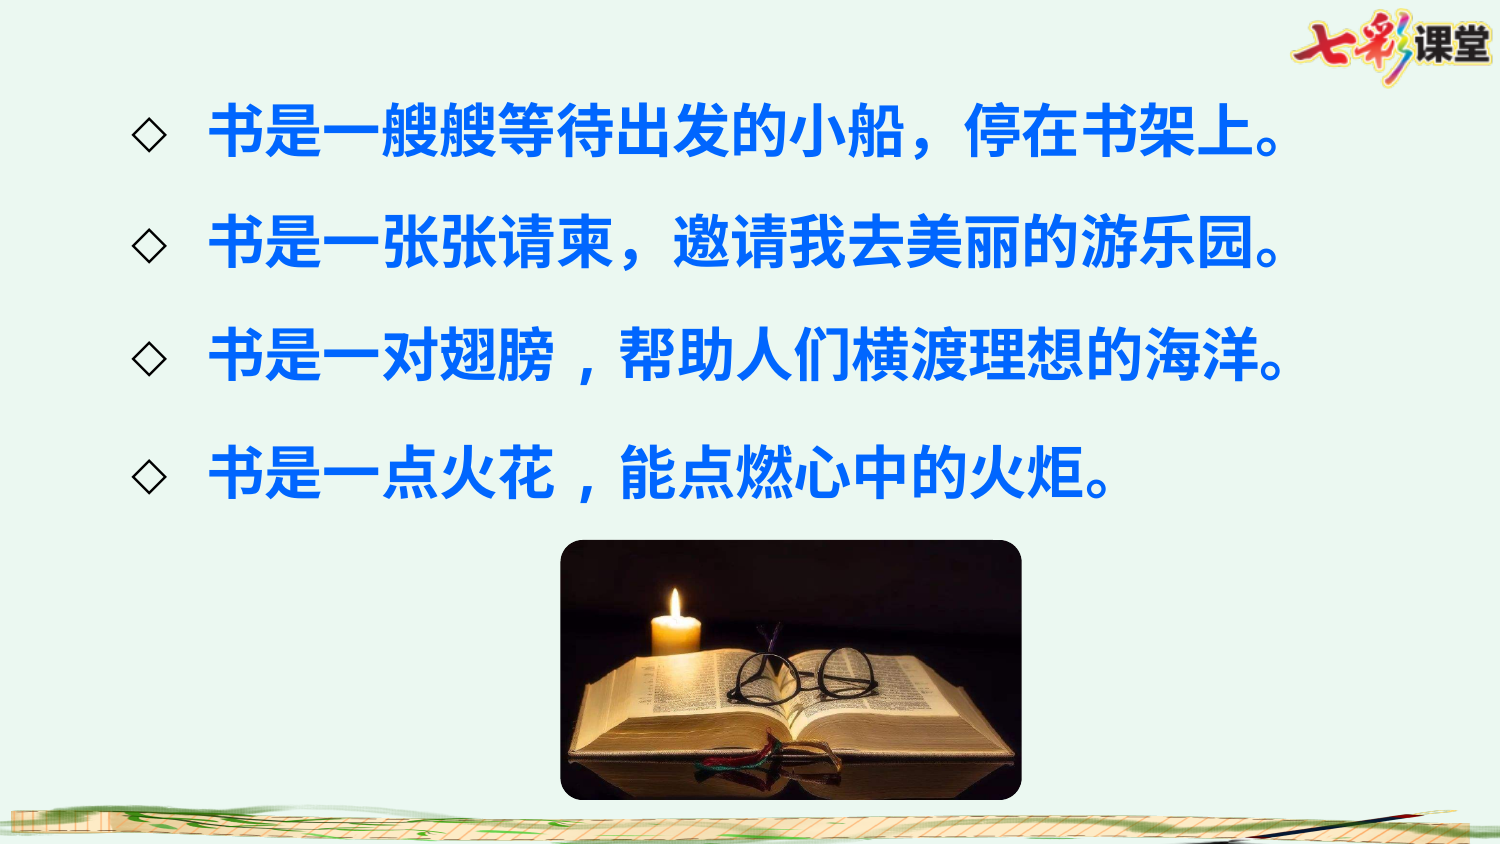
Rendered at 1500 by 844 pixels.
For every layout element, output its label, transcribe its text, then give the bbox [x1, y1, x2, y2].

text_box 书是一对翅膀,帮助人们横渡理想的海洋。 [112, 306, 1353, 401]
picture [0, 539, 1500, 844]
text_box 书是一点火花,能点燃心中的火炬。 [112, 424, 1270, 519]
text_box 书是一艘艘等待出发的小船，停在书架上。 [112, 81, 1325, 176]
picture [1289, 8, 1495, 89]
text_box 书是一张张请柬，邀请我去美丽的游乐园。 [112, 193, 1325, 288]
